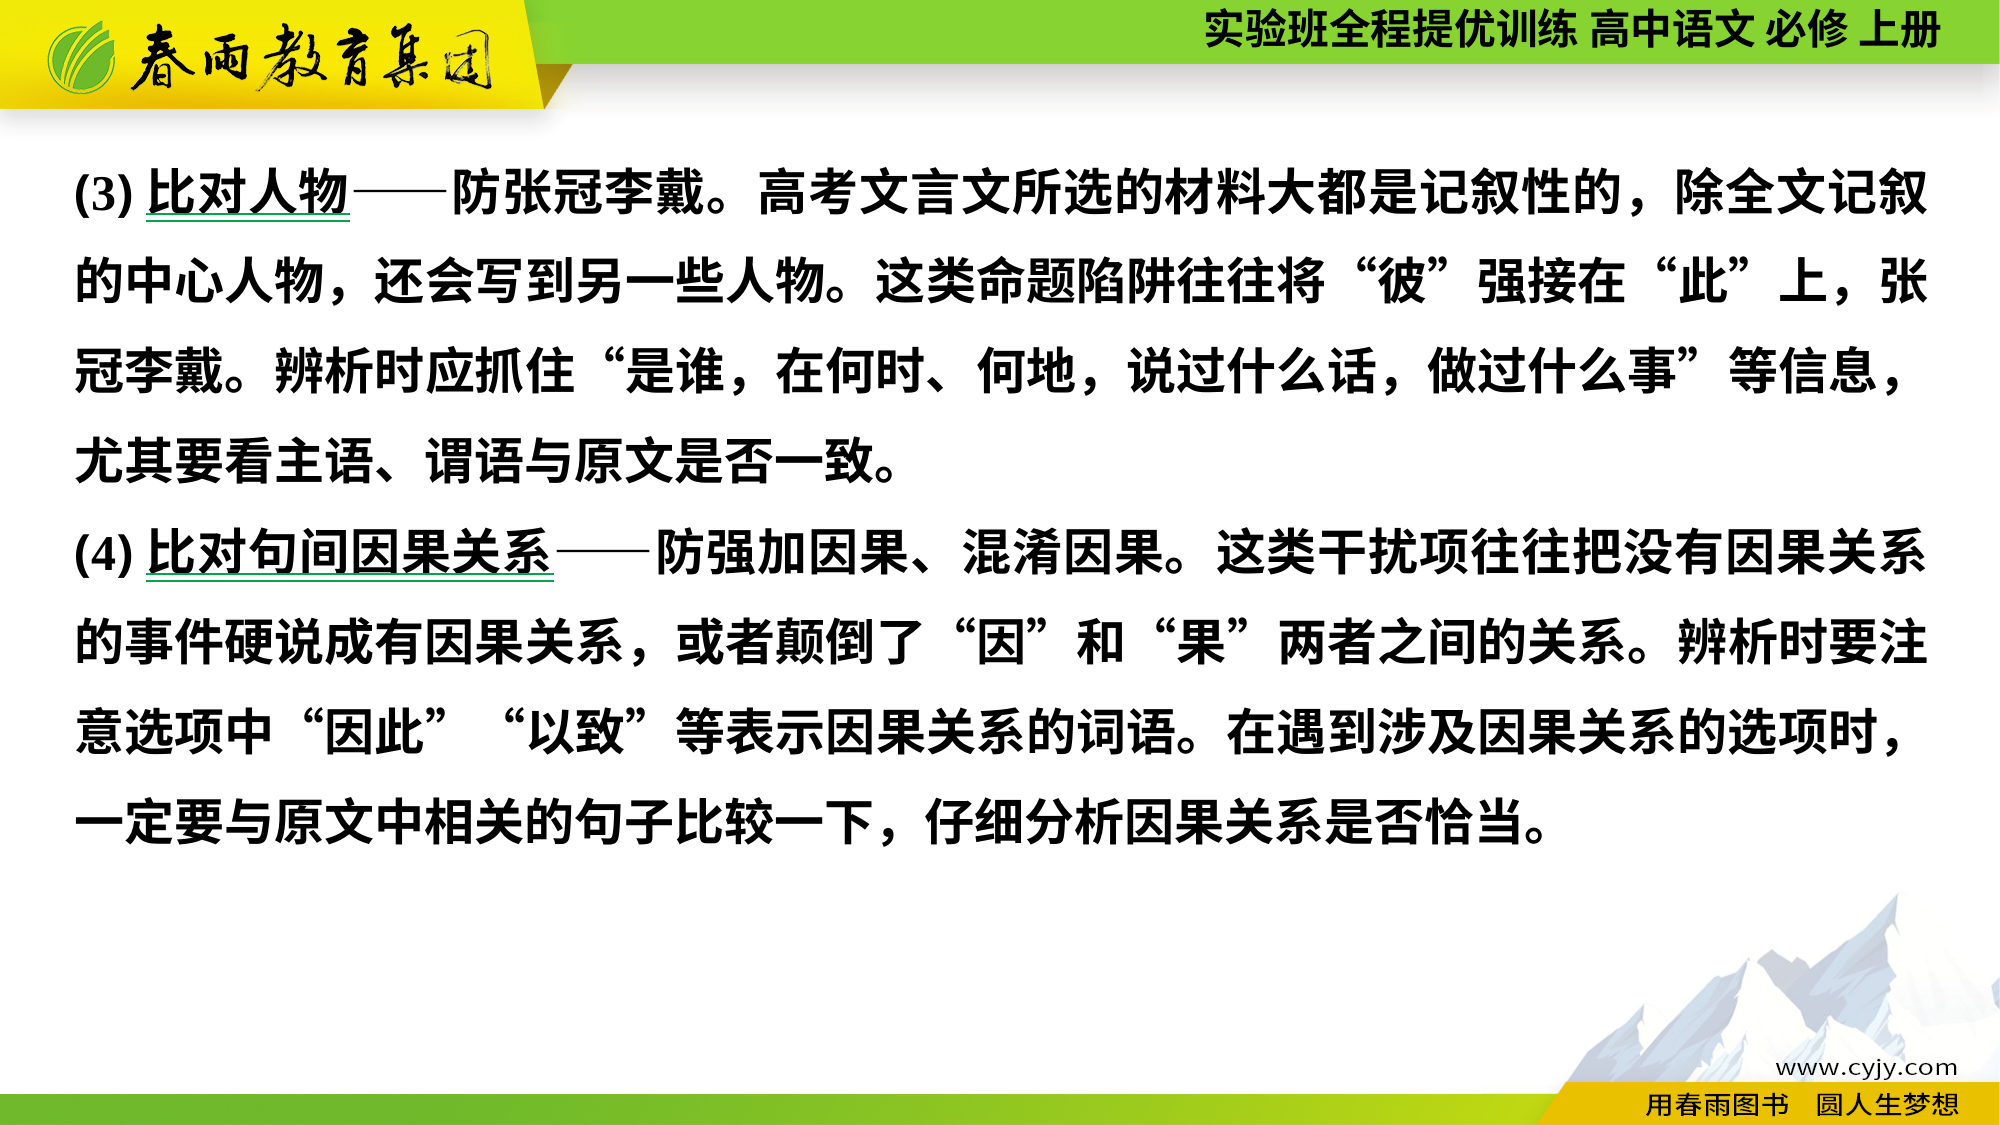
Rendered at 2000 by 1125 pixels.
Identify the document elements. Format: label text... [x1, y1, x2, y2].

picture [0, 0, 2000, 1125]
list (3)比对人物——防张冠李戴。高考文言文所选的材料大都是记叙性的，除全文记叙的中心人物，还会写到另一些人物。这类命题陷阱往往将“彼”强接在“此”上，张冠李戴。辨析时应抓住“是谁，在何时、何地，说过什么话，做过什么事”等信息，尤其要看主语、谓语与原文是否一致。 (4)比对句间因果关系——防强加因果、混淆因果。这类干扰项往往把没有因果关系的事件硬说成有因果关系，或者颠倒了“因”和“果”两者之间的关系。辨析时要注意选项中“因此”“以致”等表示因果关系的词语。在遇到涉及因果关系的选项时，一定要与原文中相关的句子比较一下，仔细分析因果关系是否恰当。 [59, 122, 1944, 865]
